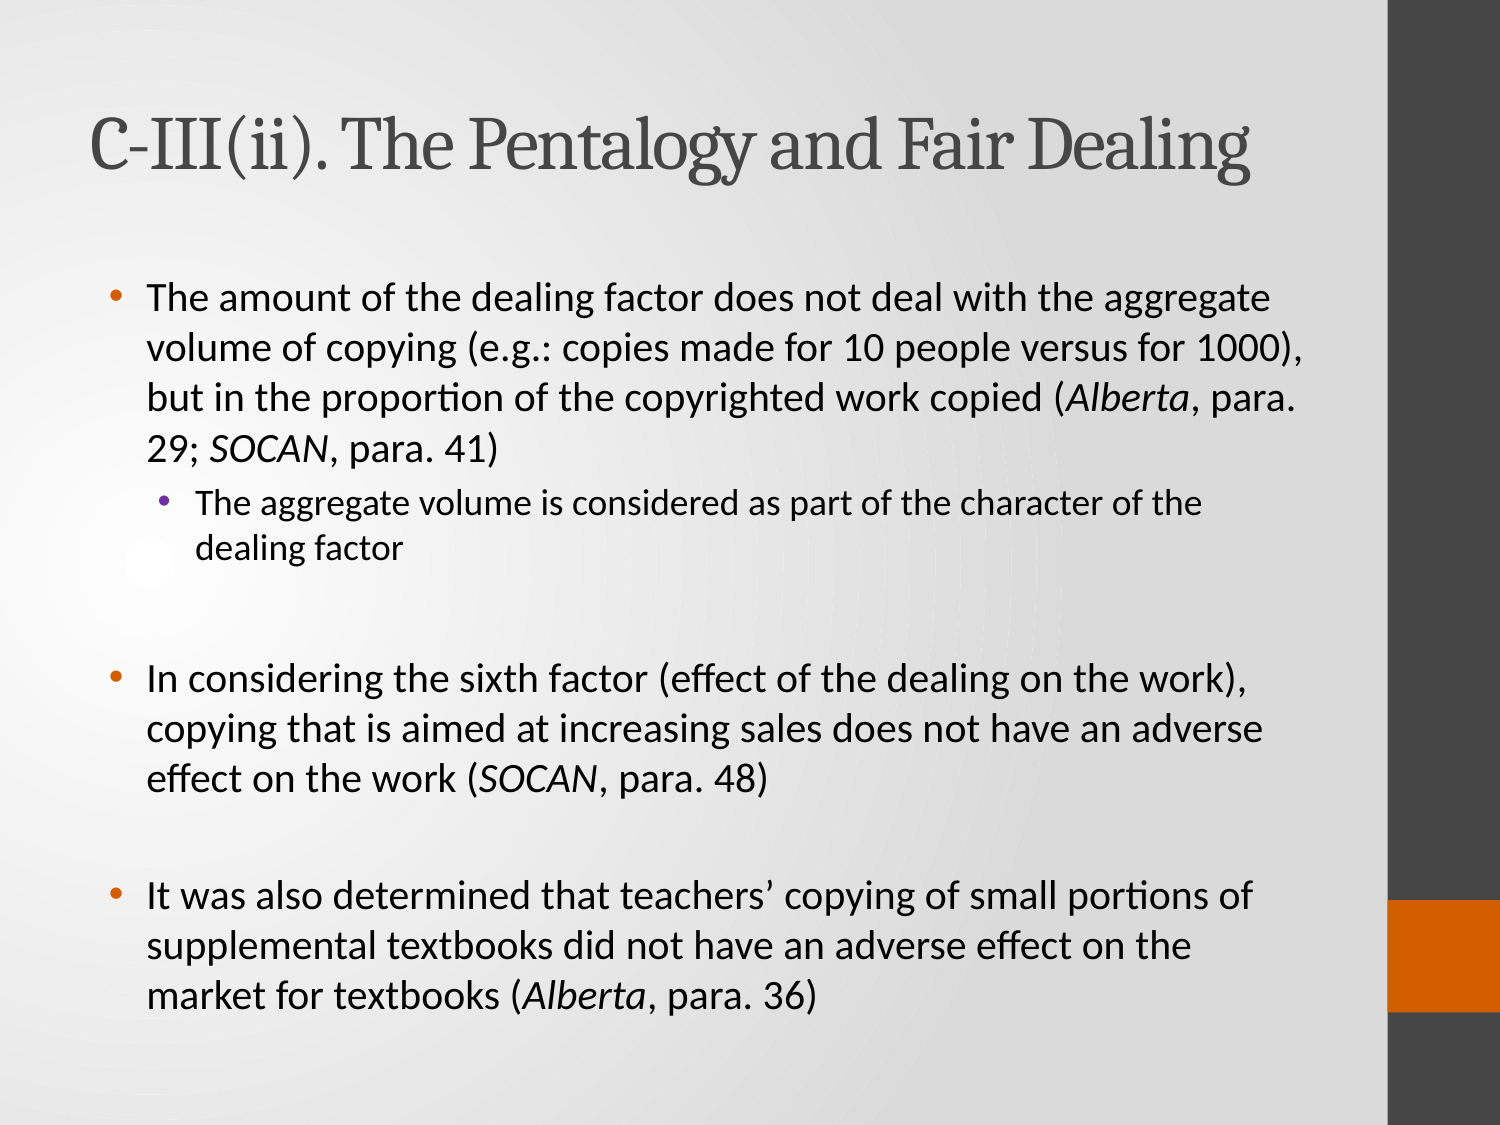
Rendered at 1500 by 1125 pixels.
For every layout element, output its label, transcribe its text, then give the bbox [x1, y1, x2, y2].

title C-III(ii). The Pentalogy and Fair Dealing [75, 45, 1325, 233]
list The amount of the dealing factor does not deal with the aggregate volume of copying (e.g.: copies made for 10 people versus for 1000), but in the proportion of the copyrighted work copied (Alberta, para. 29; SOCAN, para. 41) The aggregate volume is considered as part of the character of the dealing factor In considering the sixth factor (effect of the dealing on the work), copying that is aimed at increasing sales does not have an adverse effect on the work (SOCAN, para. 48) It was also determined that teachers’ copying of small portions of supplemental textbooks did not have an adverse effect on the market for textbooks (Alberta, para. 36) [75, 262, 1325, 1050]
